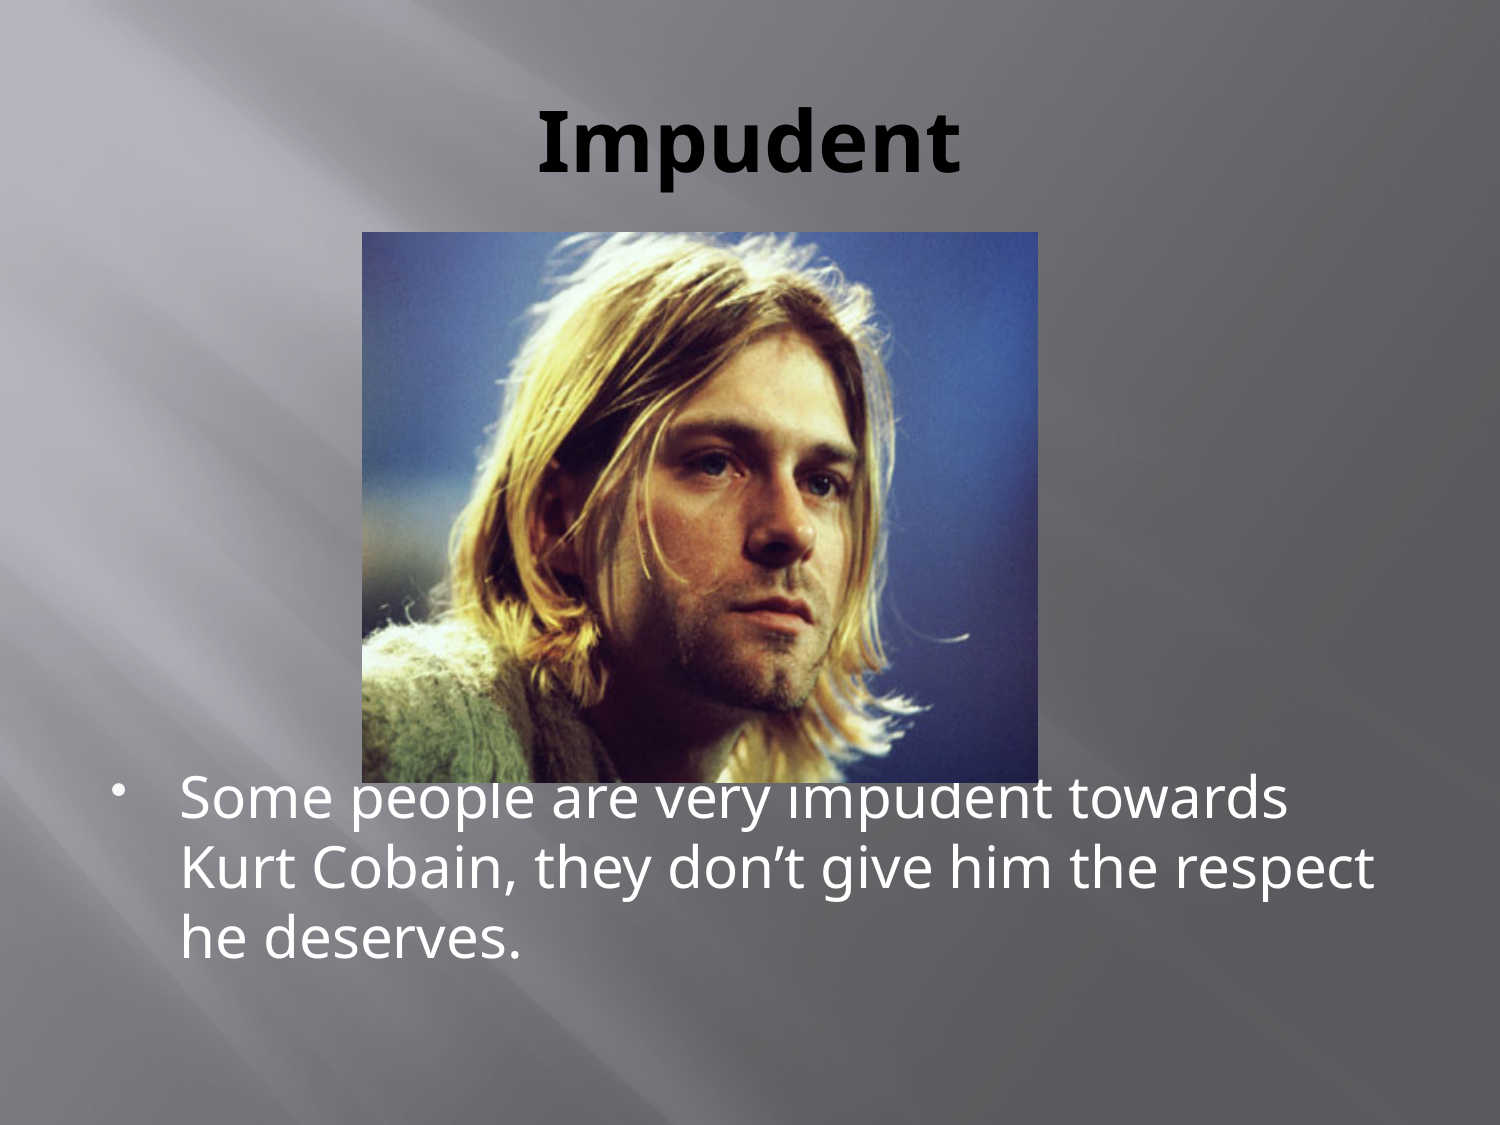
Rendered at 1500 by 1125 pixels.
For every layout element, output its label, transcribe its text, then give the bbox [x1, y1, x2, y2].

title Impudent [75, 45, 1425, 233]
picture [362, 232, 1038, 783]
list Some people are very impudent towards Kurt Cobain, they don’t give him the respect he deserves. [75, 262, 1425, 1035]
